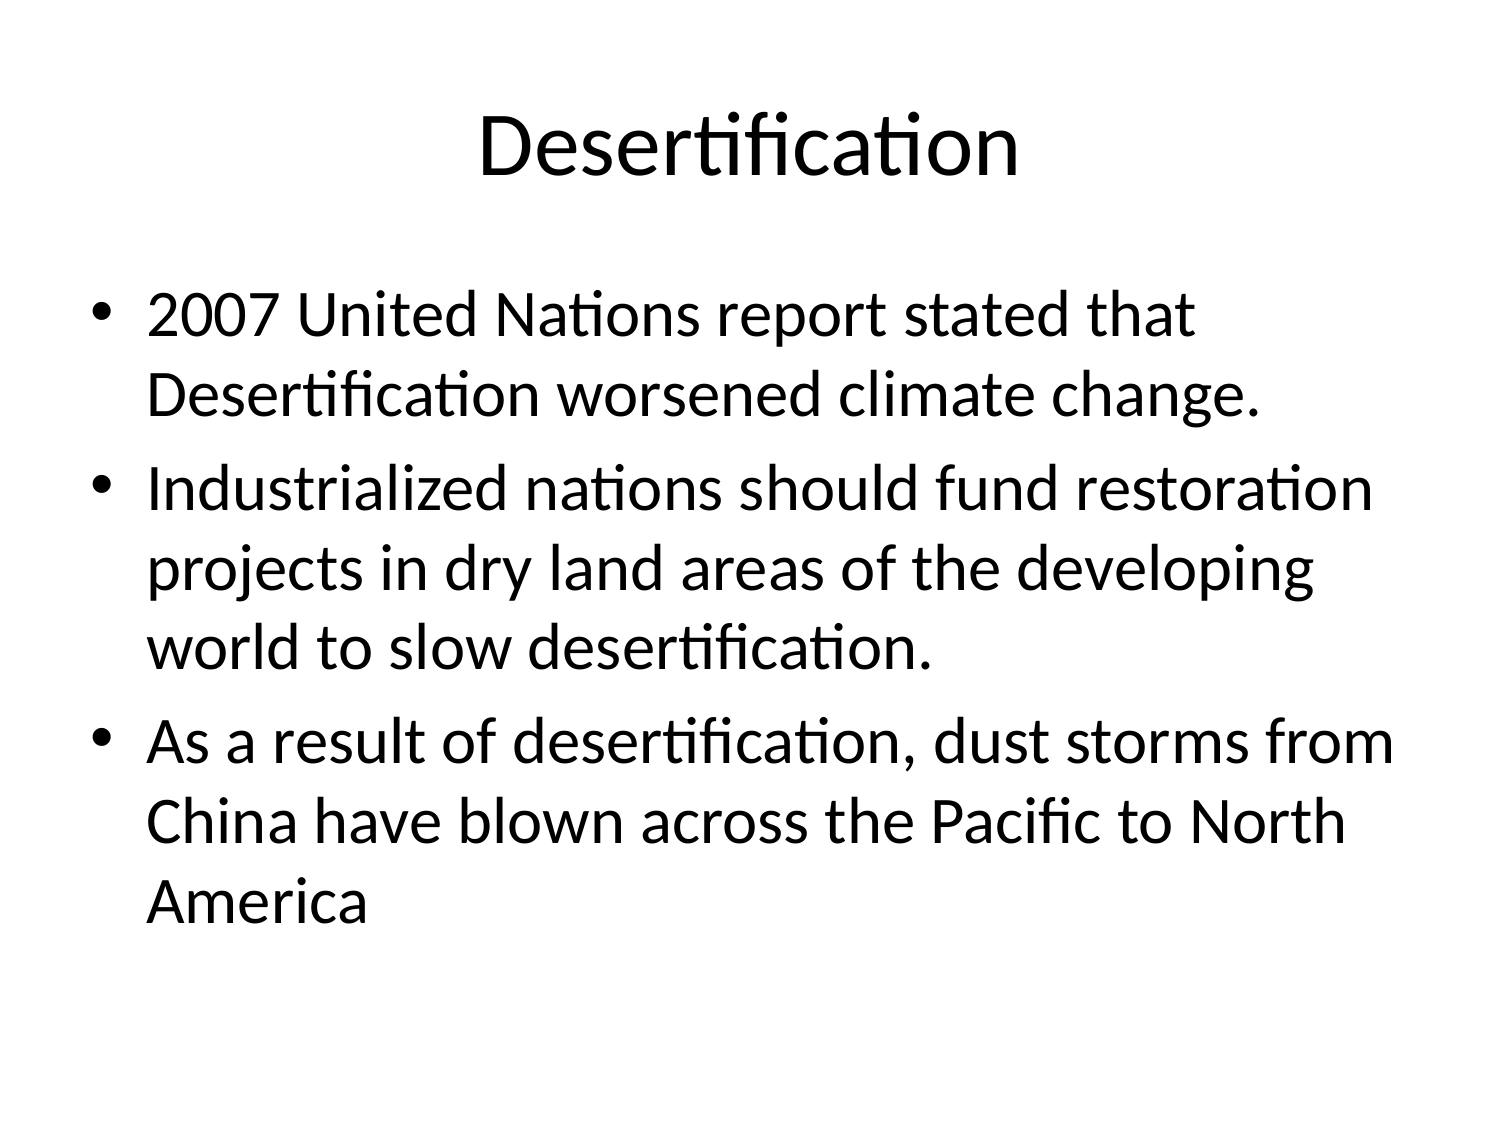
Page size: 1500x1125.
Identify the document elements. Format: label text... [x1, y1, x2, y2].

title Desertification [75, 45, 1425, 233]
list 2007 United Nations report stated that Desertification worsened climate change. Industrialized nations should fund restoration projects in dry land areas of the developing world to slow desertification. As a result of desertification, dust storms from China have blown across the Pacific to North America [75, 262, 1425, 1005]
